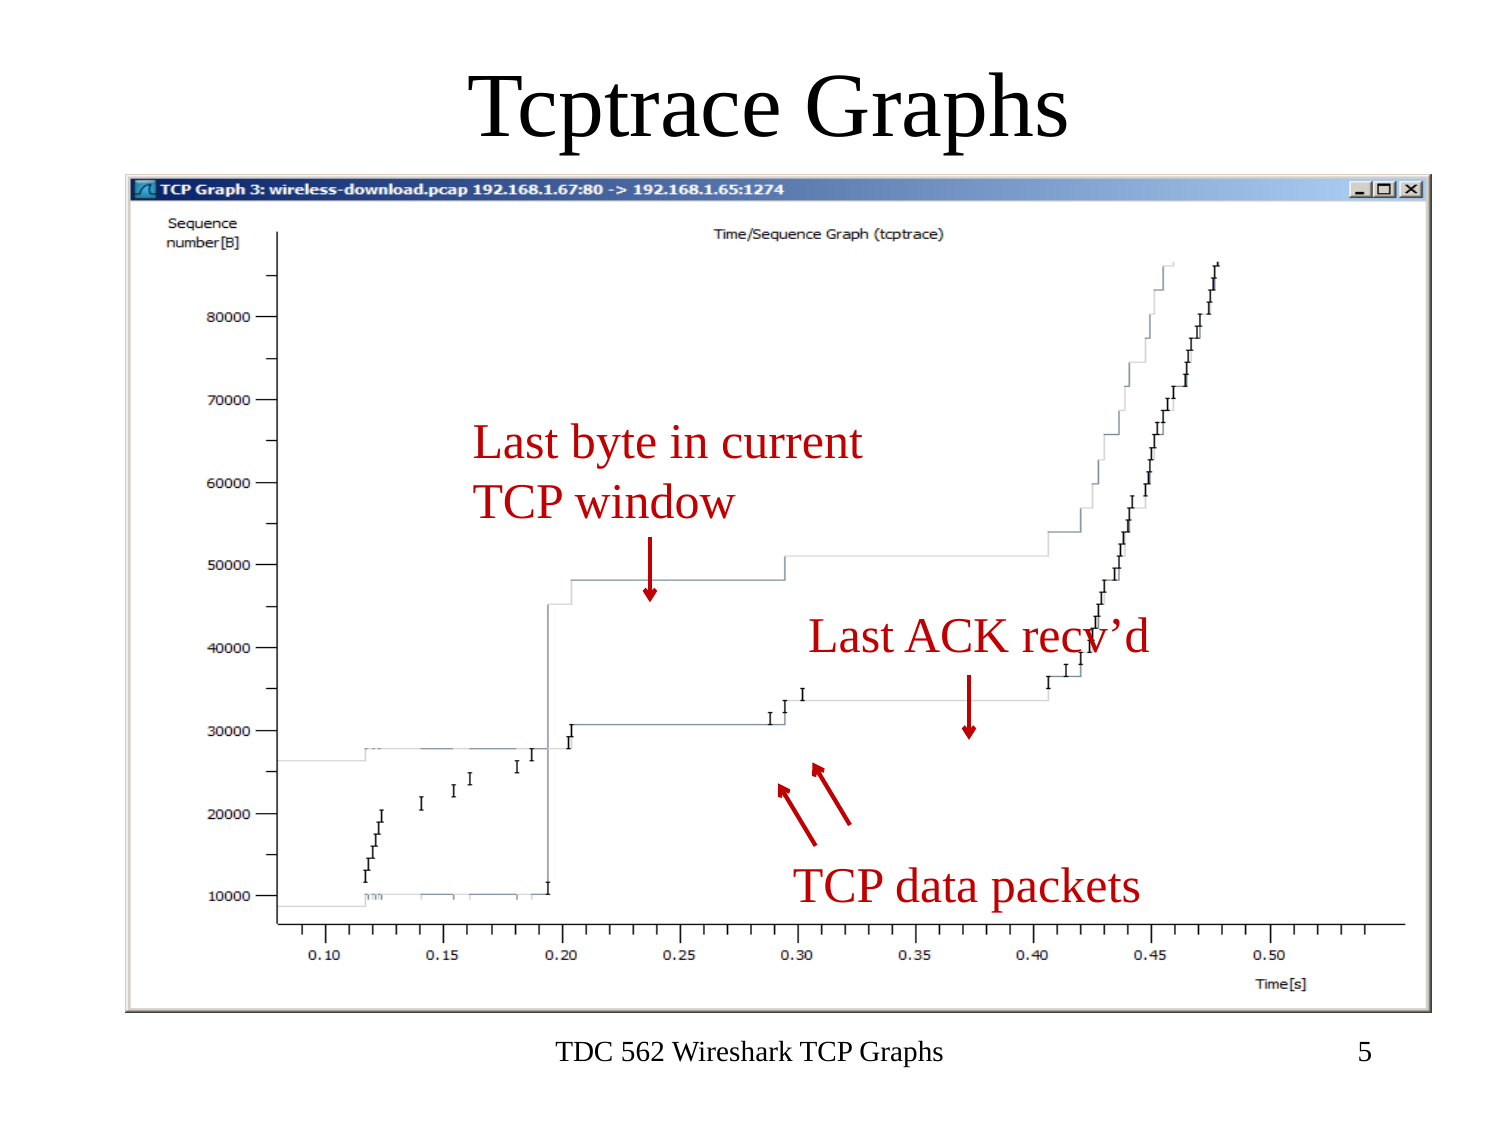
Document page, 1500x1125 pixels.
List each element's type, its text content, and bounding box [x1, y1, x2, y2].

title Tcptrace Graphs [176, 37, 1363, 163]
slide_number 5 [1074, 1024, 1388, 1101]
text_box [777, 782, 816, 846]
footer TDC 562 Wireshark TCP Graphs [512, 1024, 988, 1101]
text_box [812, 762, 851, 826]
picture [124, 174, 1432, 1013]
